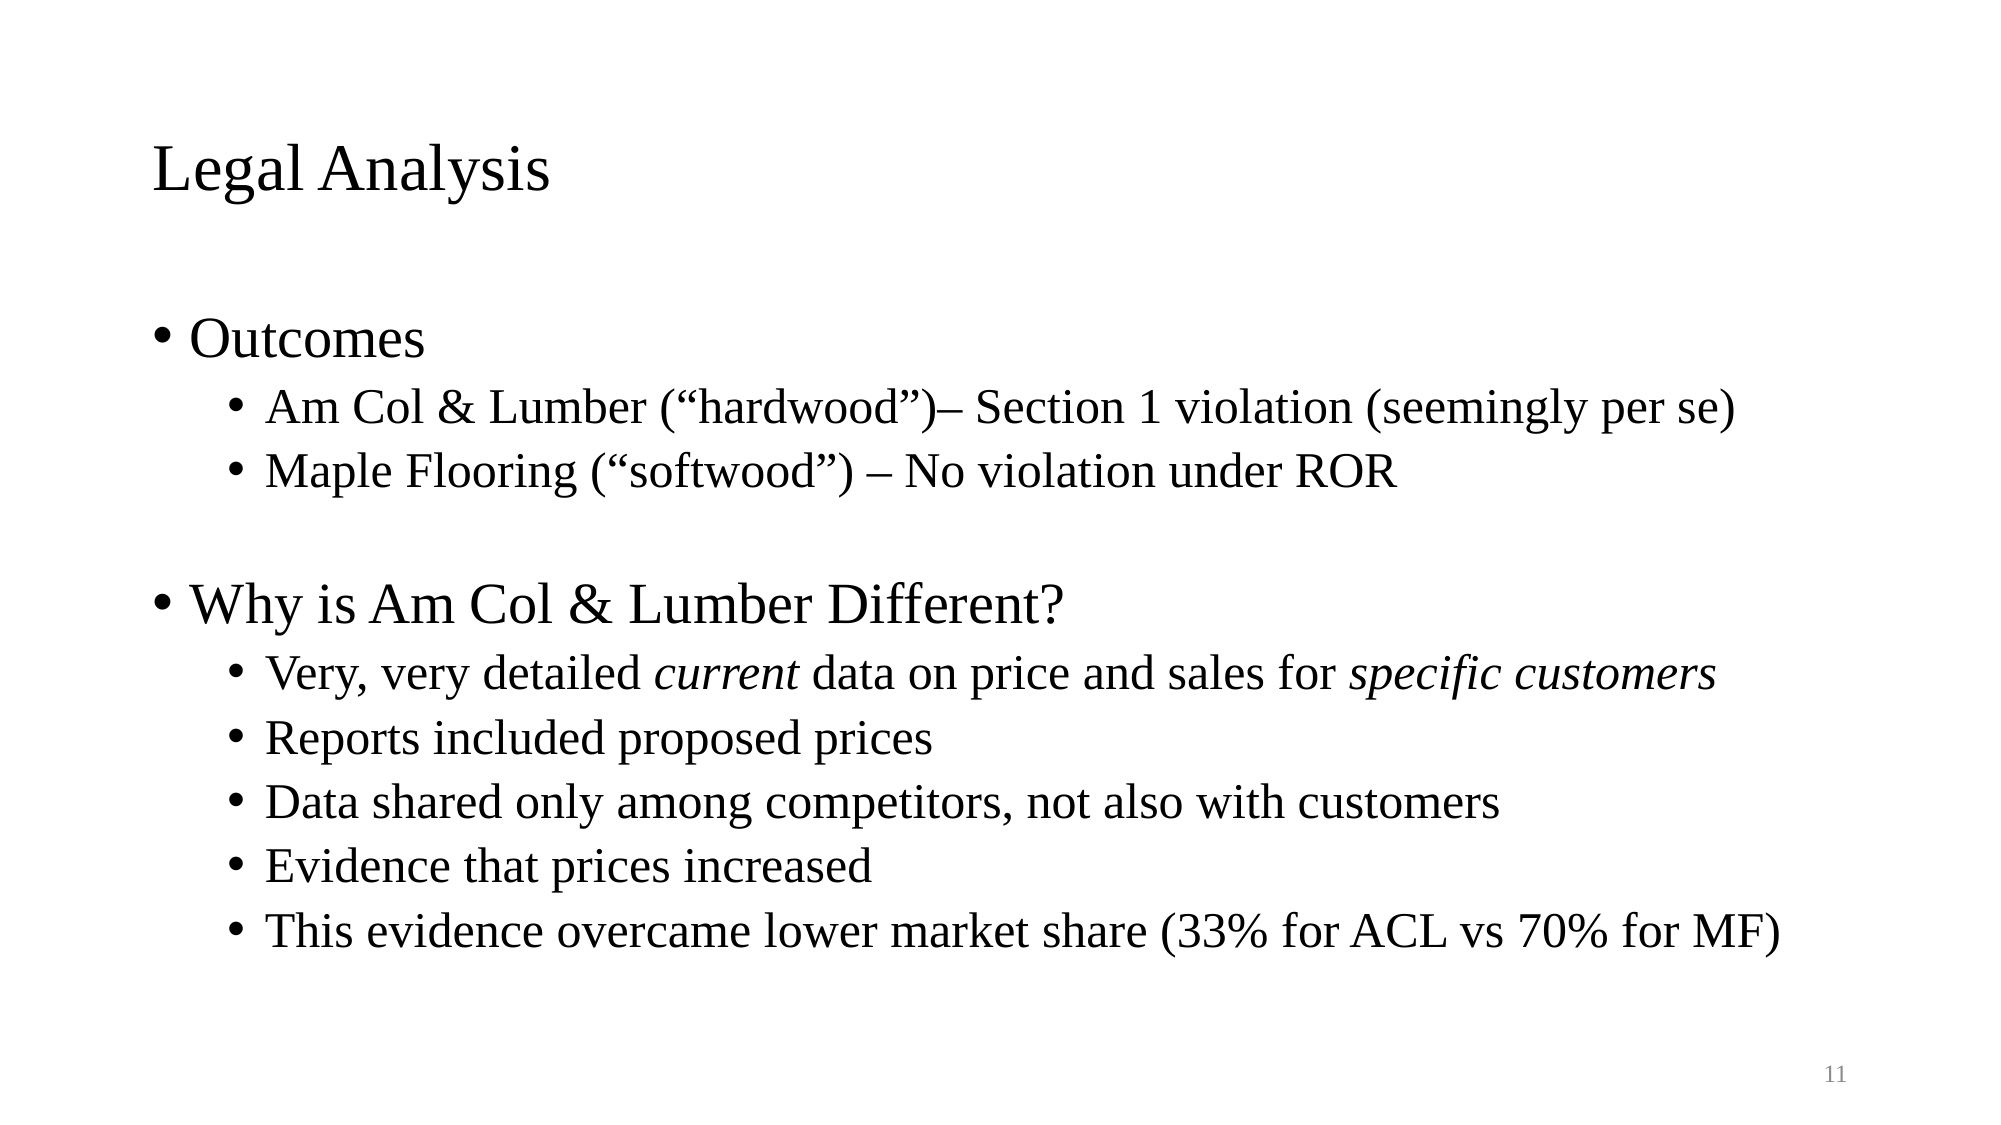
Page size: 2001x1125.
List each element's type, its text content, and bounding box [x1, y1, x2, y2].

list Outcomes Am Col & Lumber (“hardwood”)– Section 1 violation (seemingly per se) Maple Flooring (“softwood”) – No violation under ROR Why is Am Col & Lumber Different? Very, very detailed current data on price and sales for specific customers Reports included proposed prices Data shared only among competitors, not also with customers Evidence that prices increased This evidence overcame lower market share (33% for ACL vs 70% for MF) [137, 299, 1863, 1014]
title Legal Analysis [137, 59, 1863, 278]
slide_number 11 [1412, 1042, 1863, 1103]
